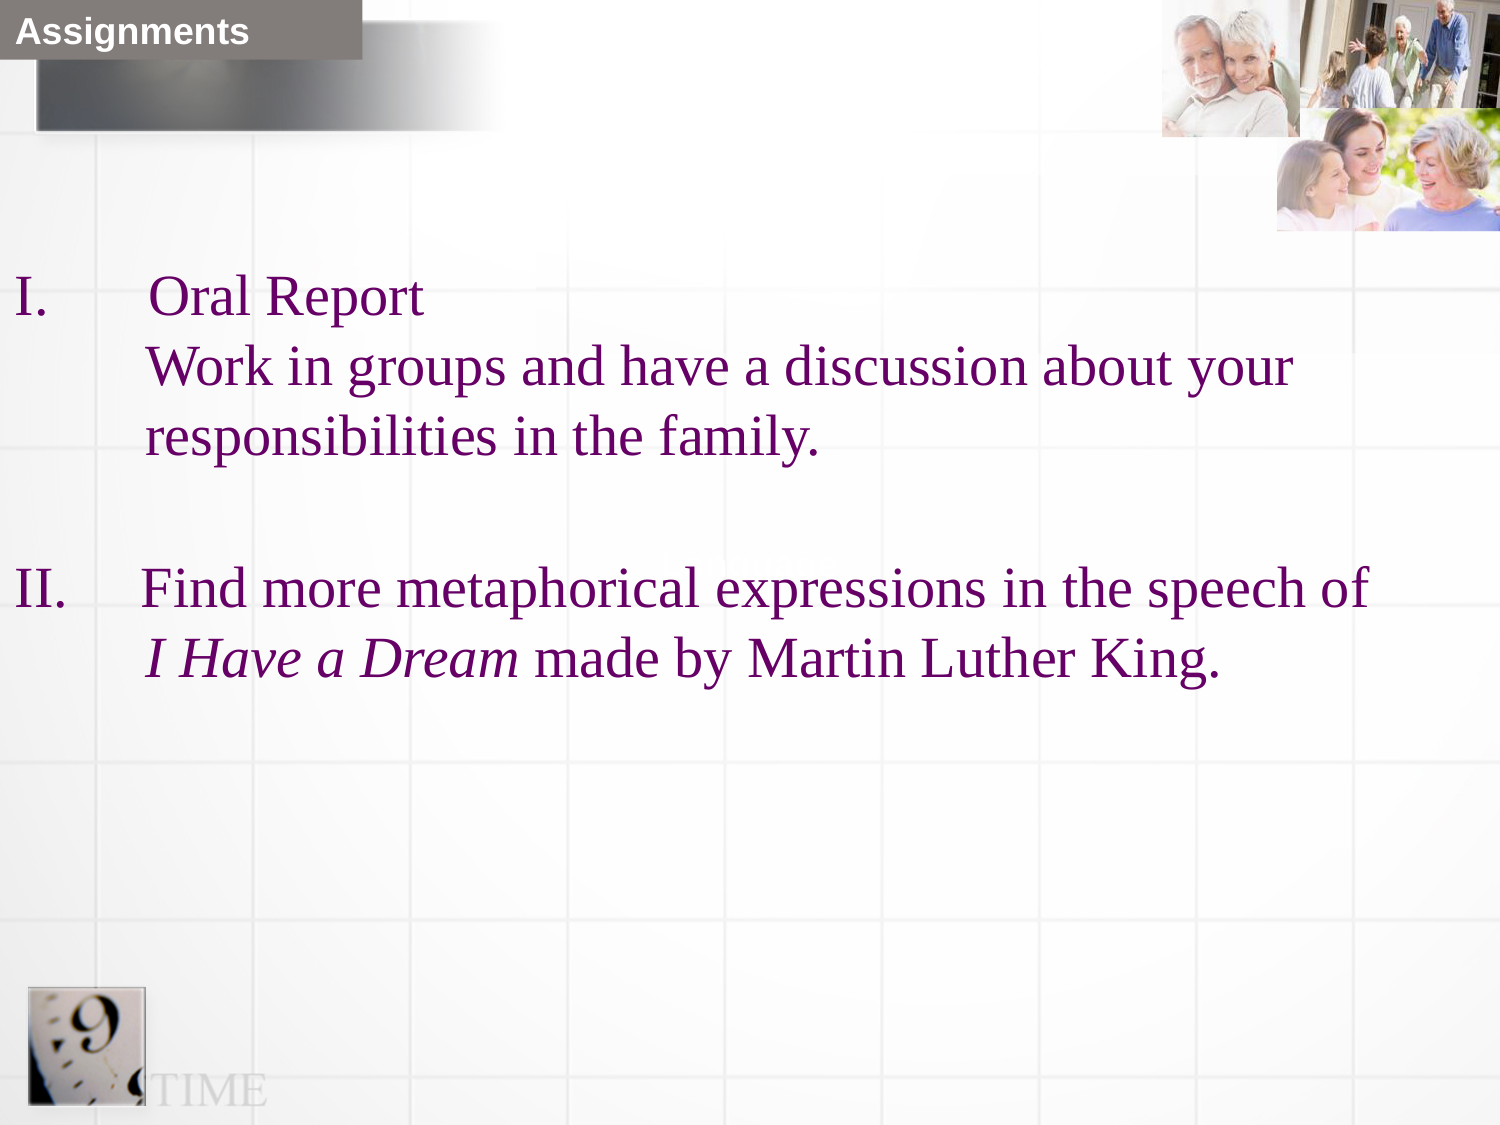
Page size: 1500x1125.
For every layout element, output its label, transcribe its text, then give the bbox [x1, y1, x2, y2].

text_box Assignments [0, 0, 363, 60]
text_box Oral Report Work in groups and have a discussion about your responsibilities in the family. II. Find more metaphorical expressions in the speech of I Have a Dream made by Martin Luther King. [0, 249, 1400, 925]
picture [0, 0, 1500, 1125]
